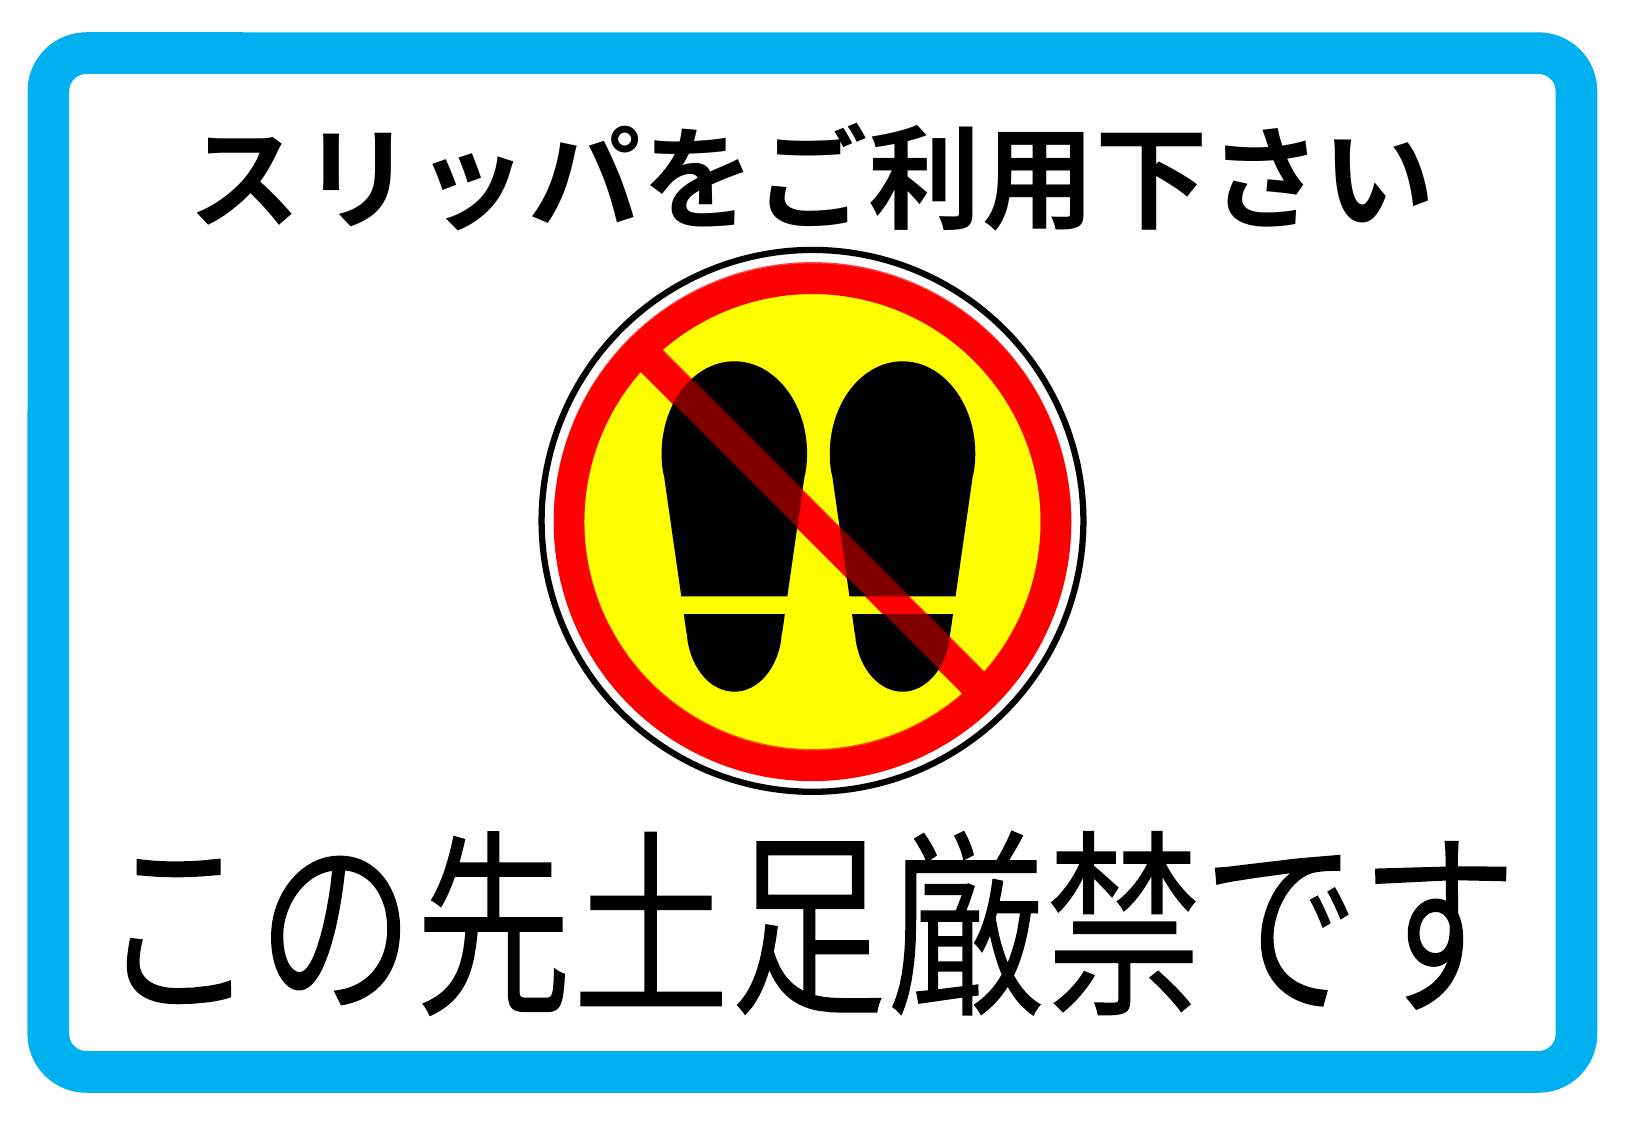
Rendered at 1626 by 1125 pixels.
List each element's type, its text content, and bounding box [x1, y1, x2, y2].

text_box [541, 249, 1084, 793]
text_box [46, 50, 1579, 100]
text_box スリッパをご利用下さい [0, 100, 1625, 251]
text_box [46, 251, 1579, 1075]
